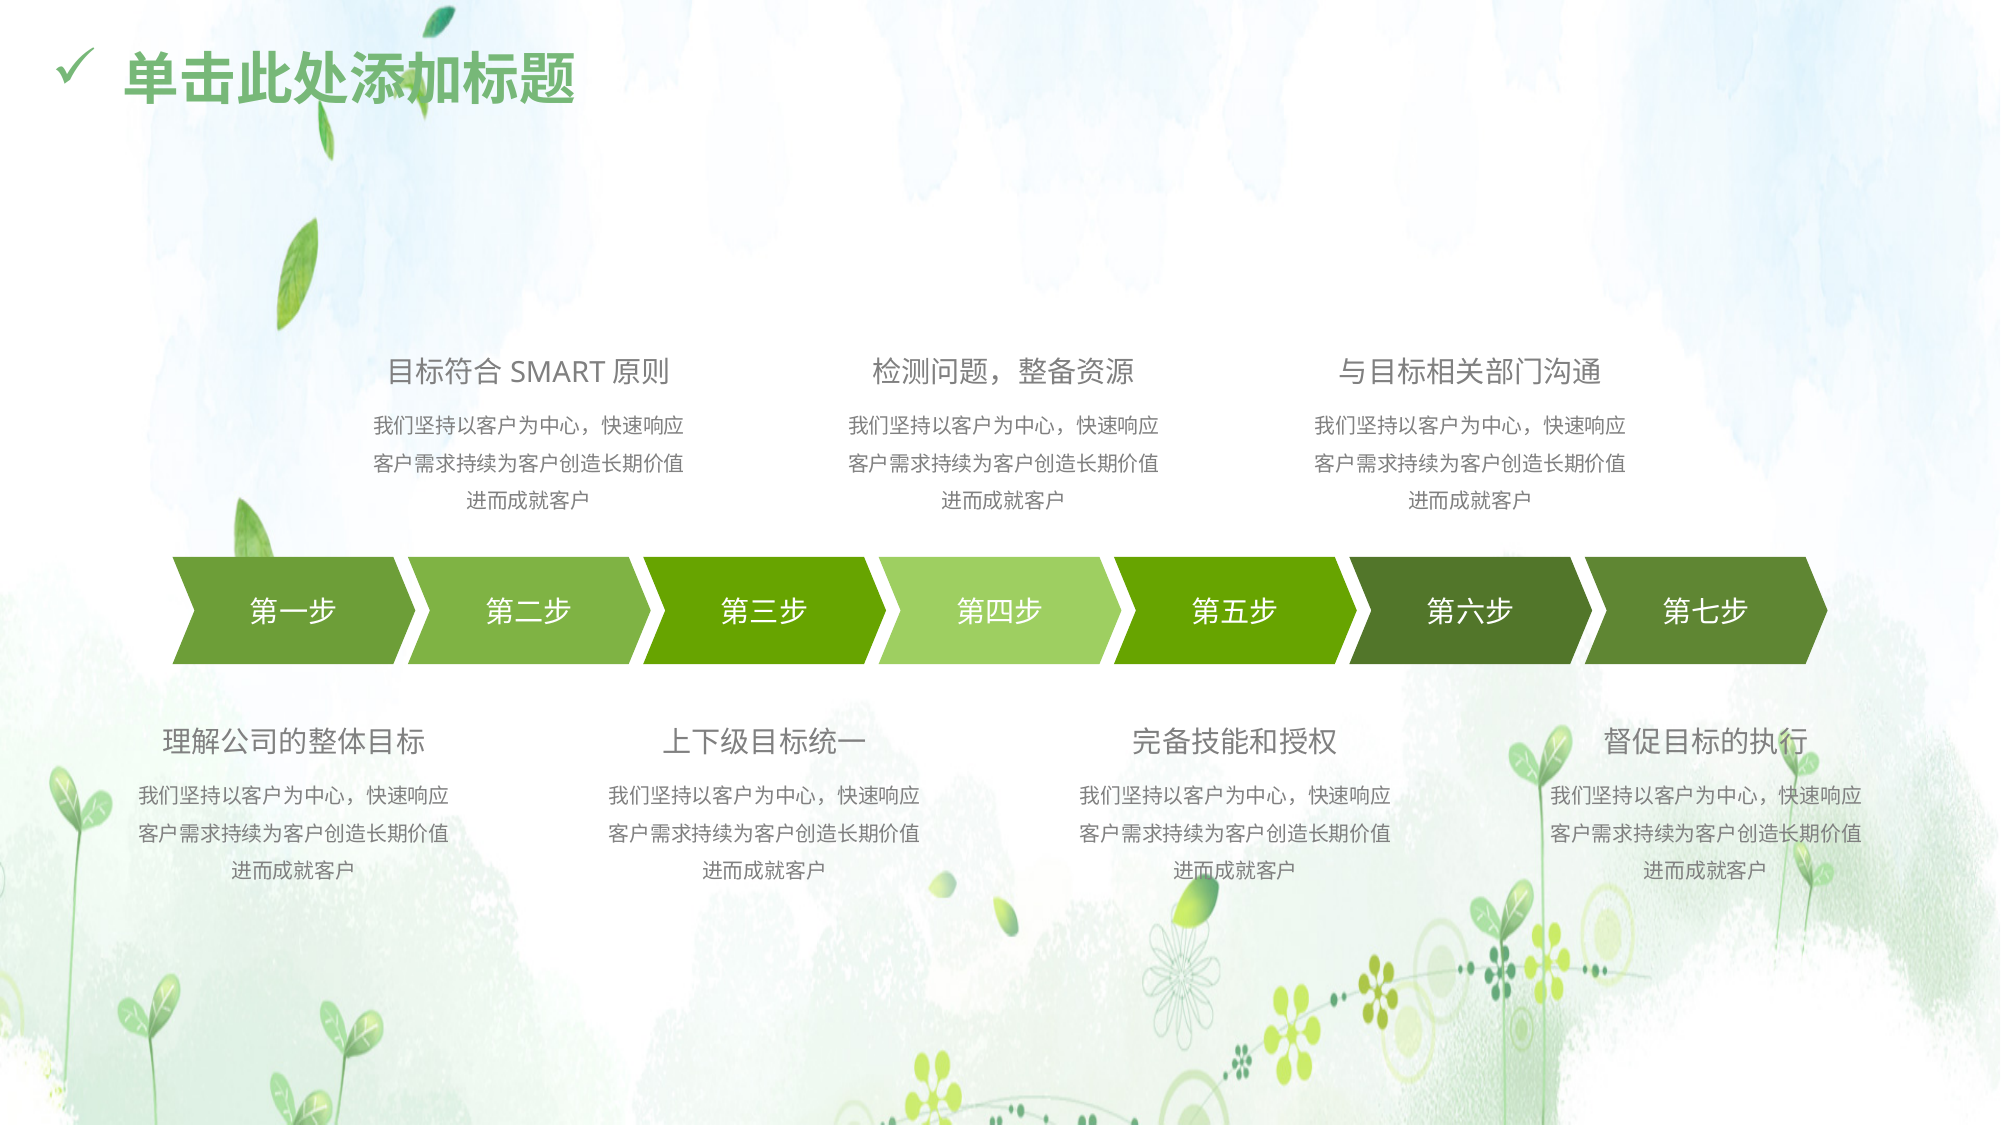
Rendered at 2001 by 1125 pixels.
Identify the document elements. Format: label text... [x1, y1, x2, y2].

text_box 第三步 [641, 555, 888, 666]
text_box 完备技能和授权 我们坚持以客户为中心，快速响应客户需求持续为客户创造长期价值进而成就客户 [1054, 698, 1416, 891]
text_box 第五步 [1112, 555, 1358, 666]
text_box 督促目标的执行 我们坚持以客户为中心，快速响应客户需求持续为客户创造长期价值进而成就客户 [1525, 698, 1887, 891]
text_box 第七步 [1583, 555, 1829, 666]
text_box 理解公司的整体目标 我们坚持以客户为中心，快速响应客户需求持续为客户创造长期价值进而成就客户 [113, 698, 475, 891]
text_box 第二步 [406, 555, 652, 666]
text_box 目标符合SMART原则 我们坚持以客户为中心，快速响应客户需求持续为客户创造长期价值进而成就客户 [348, 328, 710, 521]
title 单击此处添加标题 [36, 43, 1762, 120]
picture [0, 0, 2001, 1125]
text_box 第四步 [877, 555, 1123, 666]
text_box 检测问题，整备资源 我们坚持以客户为中心，快速响应客户需求持续为客户创造长期价值进而成就客户 [823, 328, 1185, 521]
text_box 第六步 [1347, 555, 1594, 666]
text_box 与目标相关部门沟通 我们坚持以客户为中心，快速响应客户需求持续为客户创造长期价值进而成就客户 [1290, 328, 1652, 521]
text_box 第一步 [170, 555, 417, 666]
text_box 上下级目标统一 我们坚持以客户为中心，快速响应客户需求持续为客户创造长期价值进而成就客户 [584, 698, 946, 891]
